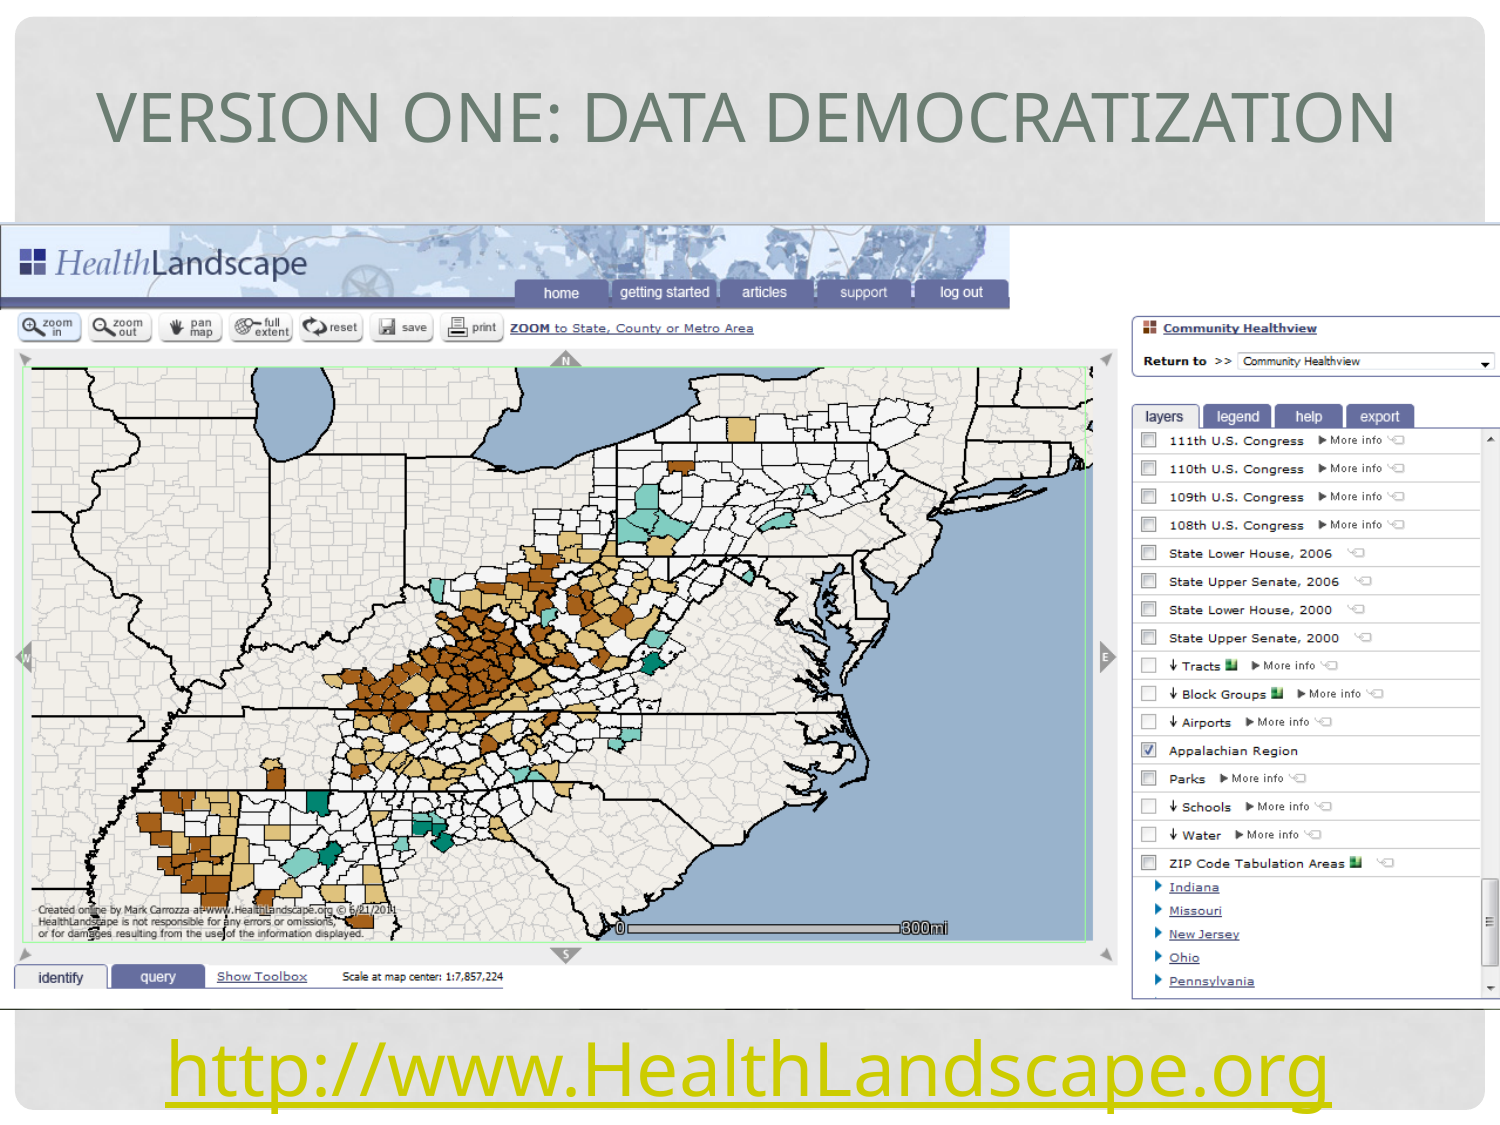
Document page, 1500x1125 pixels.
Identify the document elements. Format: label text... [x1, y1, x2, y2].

title Version one: data democratization [69, 29, 1425, 200]
picture [0, 222, 1500, 1010]
text_box http://www.HealthLandscape.org [150, 1014, 1348, 1125]
